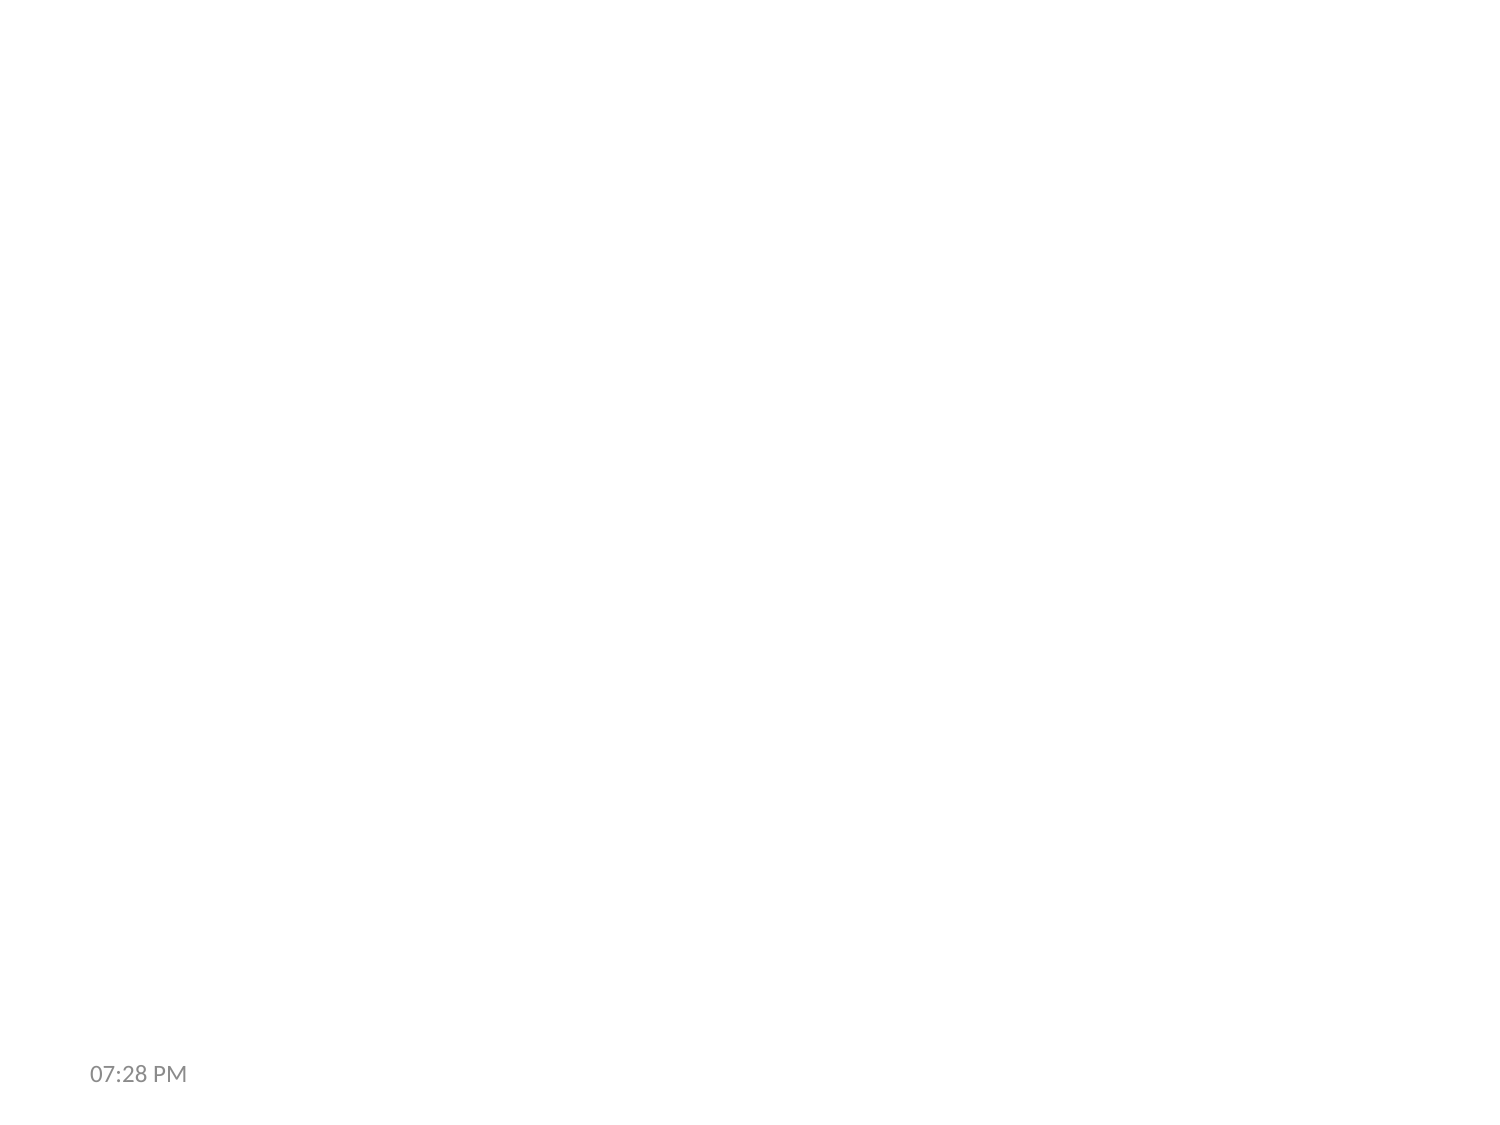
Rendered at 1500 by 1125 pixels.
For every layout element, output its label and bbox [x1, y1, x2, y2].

slide_number [75, 1042, 425, 1103]
